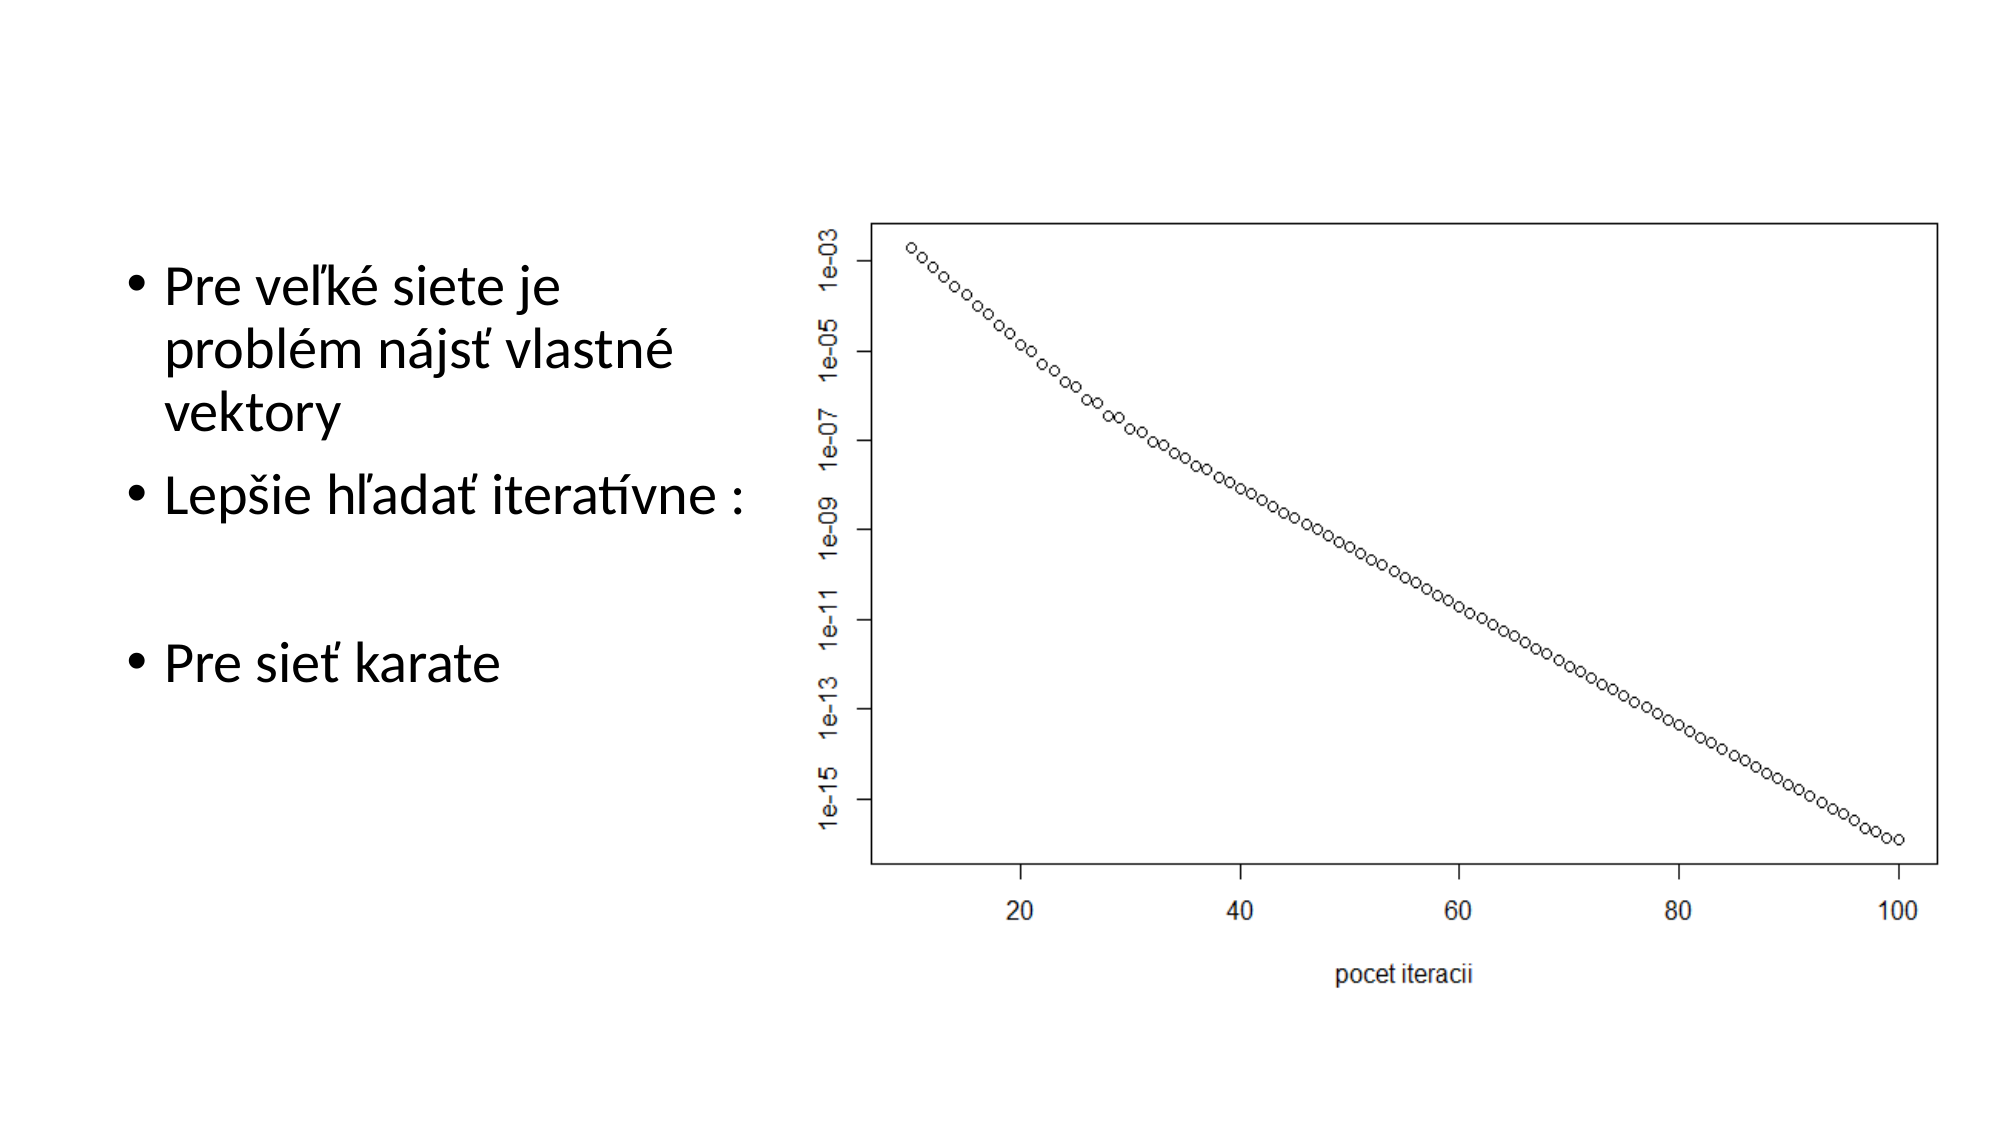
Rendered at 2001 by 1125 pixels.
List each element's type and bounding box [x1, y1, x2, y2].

picture [751, 97, 2000, 1022]
